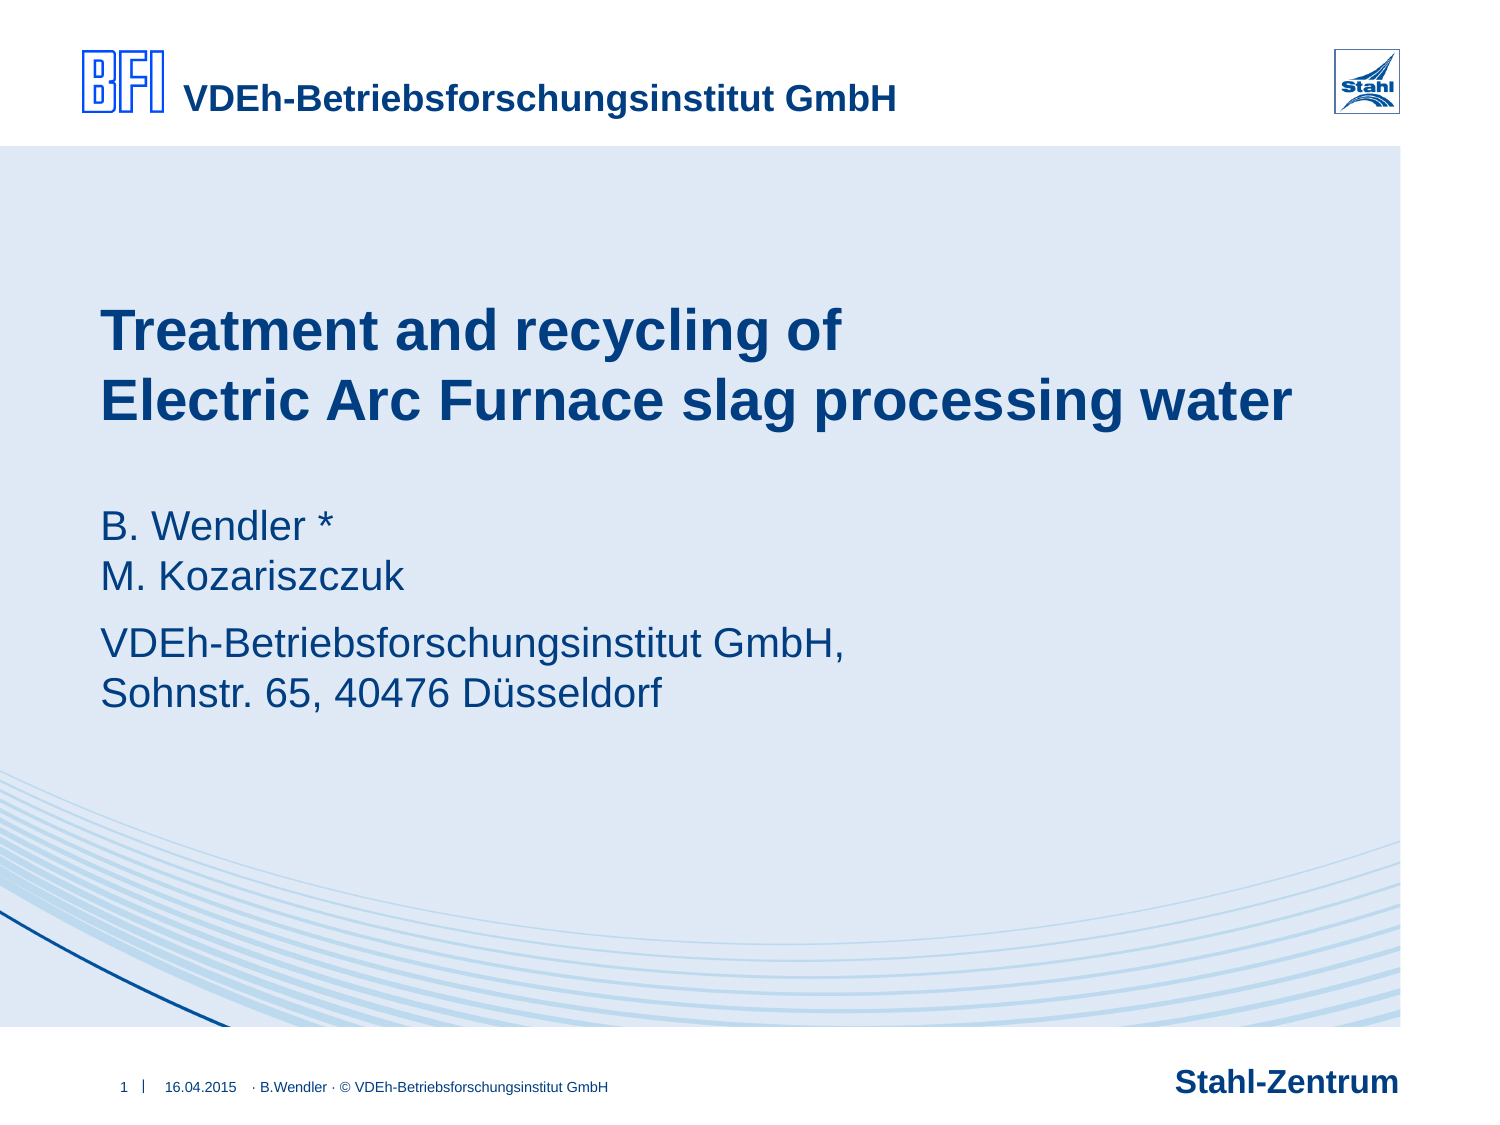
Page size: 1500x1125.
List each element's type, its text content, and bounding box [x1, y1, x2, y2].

title Treatment and recycling of Electric Arc Furnace slag processing water [100, 284, 1388, 380]
footer · B.Wendler · © VDEh-Betriebsforschungsinstitut GmbH [236, 1070, 1093, 1100]
slide_number 1 [64, 1070, 144, 1100]
picture [1336, 50, 1399, 113]
picture [0, 146, 1401, 1027]
picture [82, 50, 164, 113]
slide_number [144, 1070, 236, 1099]
subtitle B. Wendler * M. Kozariszczuk VDEh-Betriebsforschungsinstitut GmbH, Sohnstr. 65, 40476 Düsseldorf [100, 491, 1388, 604]
